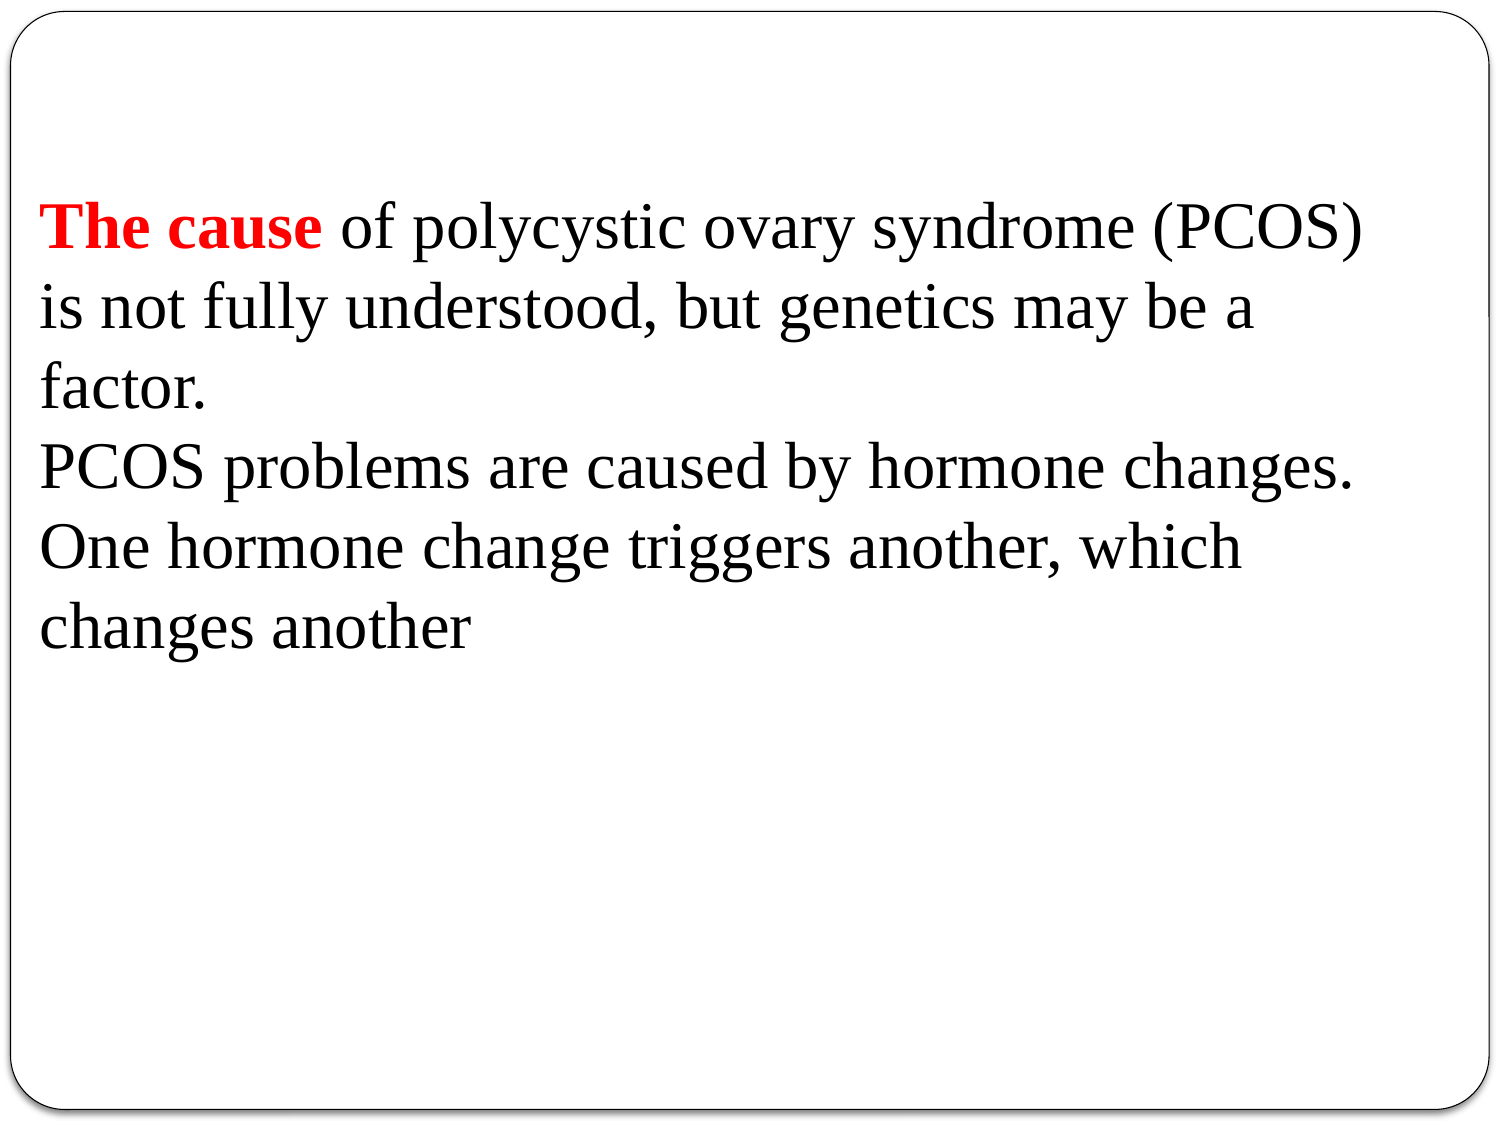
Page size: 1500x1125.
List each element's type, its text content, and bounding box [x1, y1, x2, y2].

text_box The cause of polycystic ovary syndrome (PCOS) is not fully understood, but genetics may be a factor. PCOS problems are caused by hormone changes. One hormone change triggers another, which changes another [24, 174, 1400, 670]
